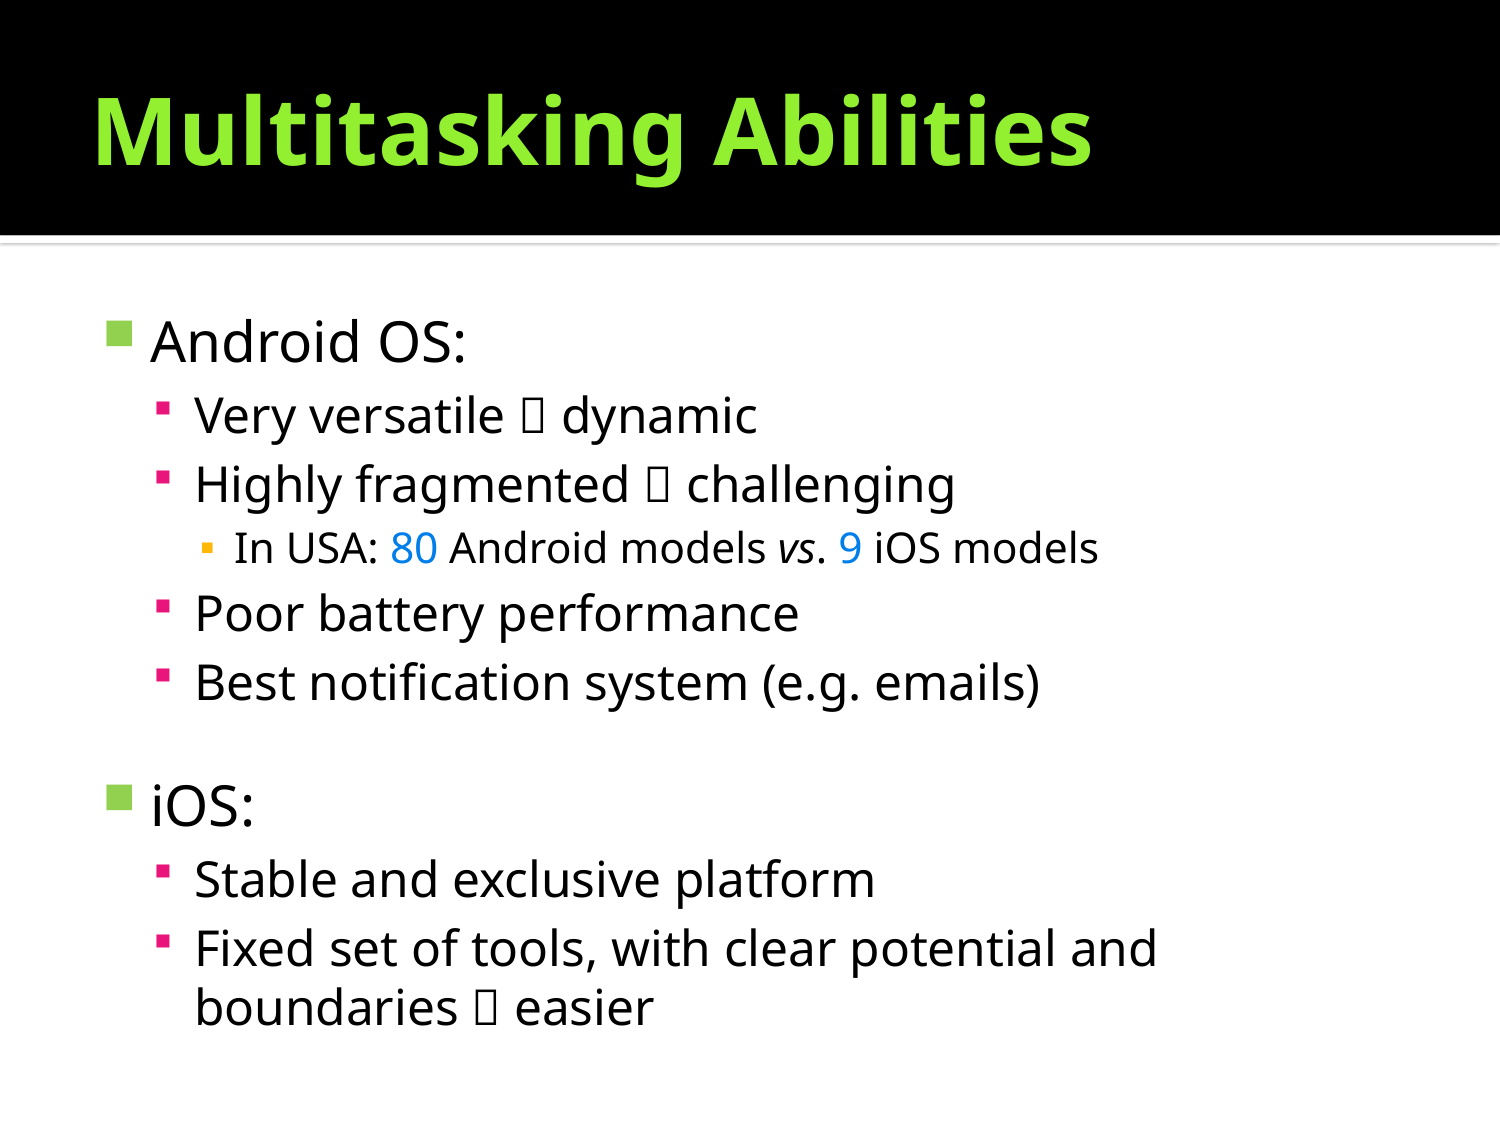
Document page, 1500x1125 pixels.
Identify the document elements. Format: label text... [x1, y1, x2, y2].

list Android OS: Very versatile  dynamic Highly fragmented  challenging In USA: 80 Android models vs. 9 iOS models Poor battery performance Best notification system (e.g. emails) iOS: Stable and exclusive platform Fixed set of tools, with clear potential and boundaries  easier [75, 291, 1425, 1050]
title Multitasking Abilities [75, 25, 1425, 231]
